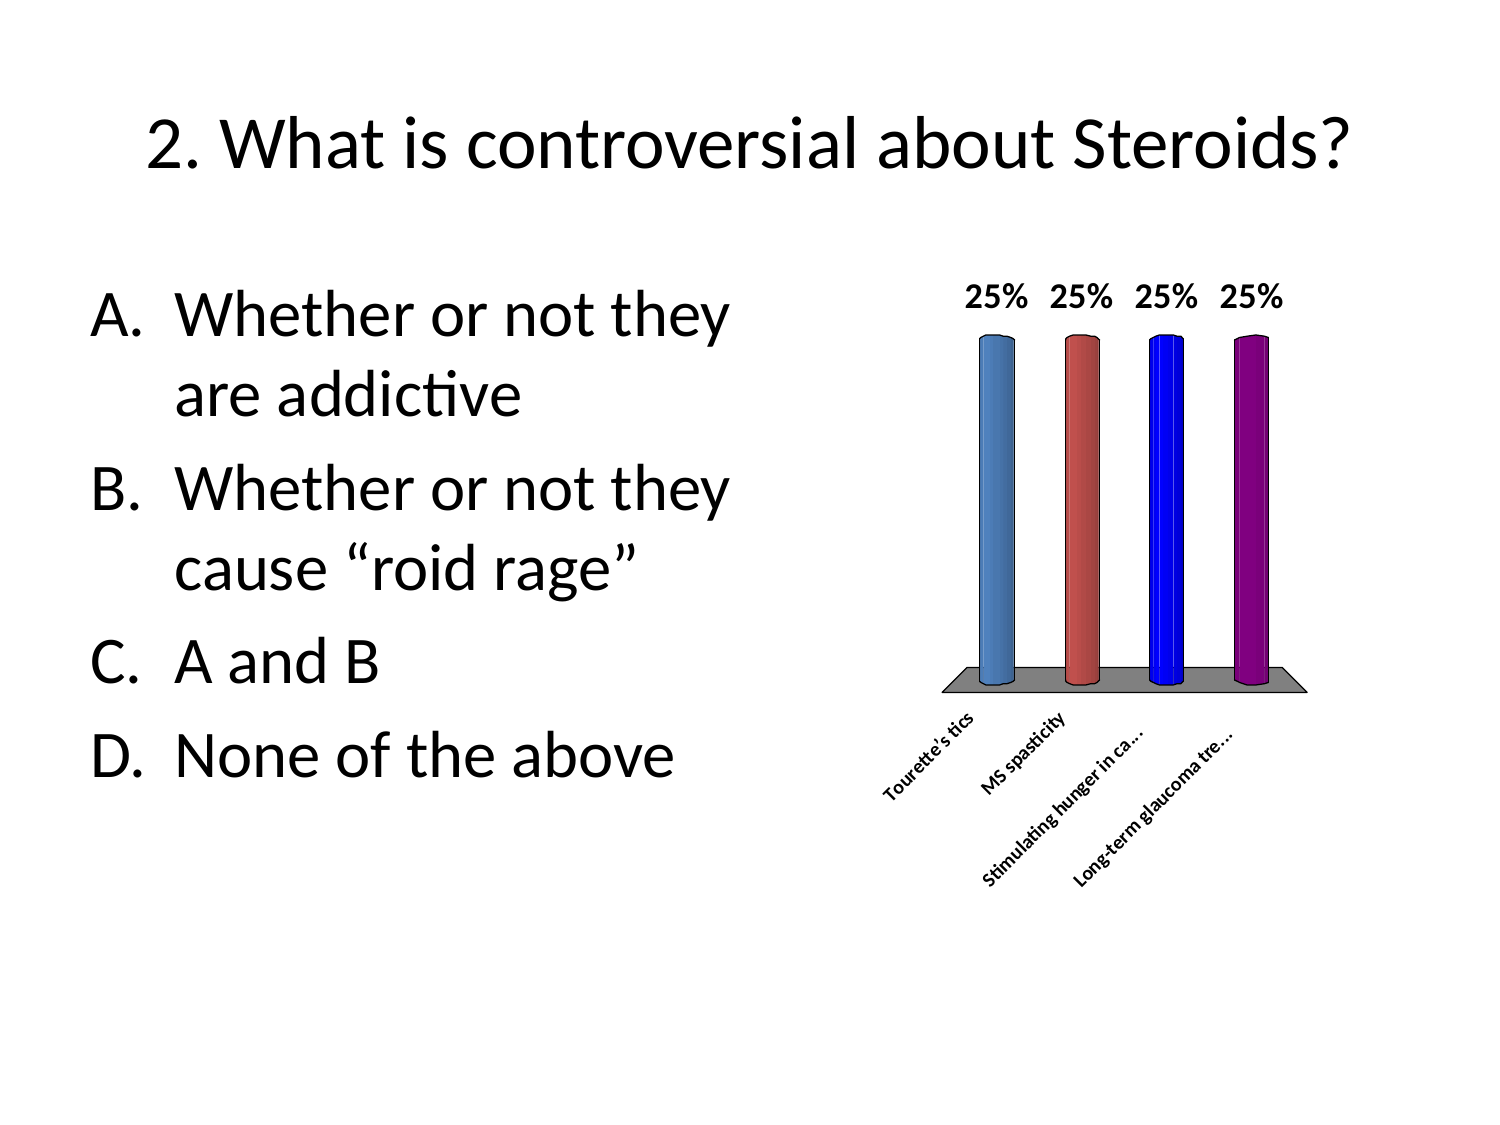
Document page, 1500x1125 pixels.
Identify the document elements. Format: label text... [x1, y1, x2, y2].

list Whether or not they are addictive Whether or not they cause “roid rage” A and B None of the above [75, 262, 737, 1005]
title 2. What is controversial about Steroids? [75, 45, 1425, 233]
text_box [739, 262, 1490, 1107]
